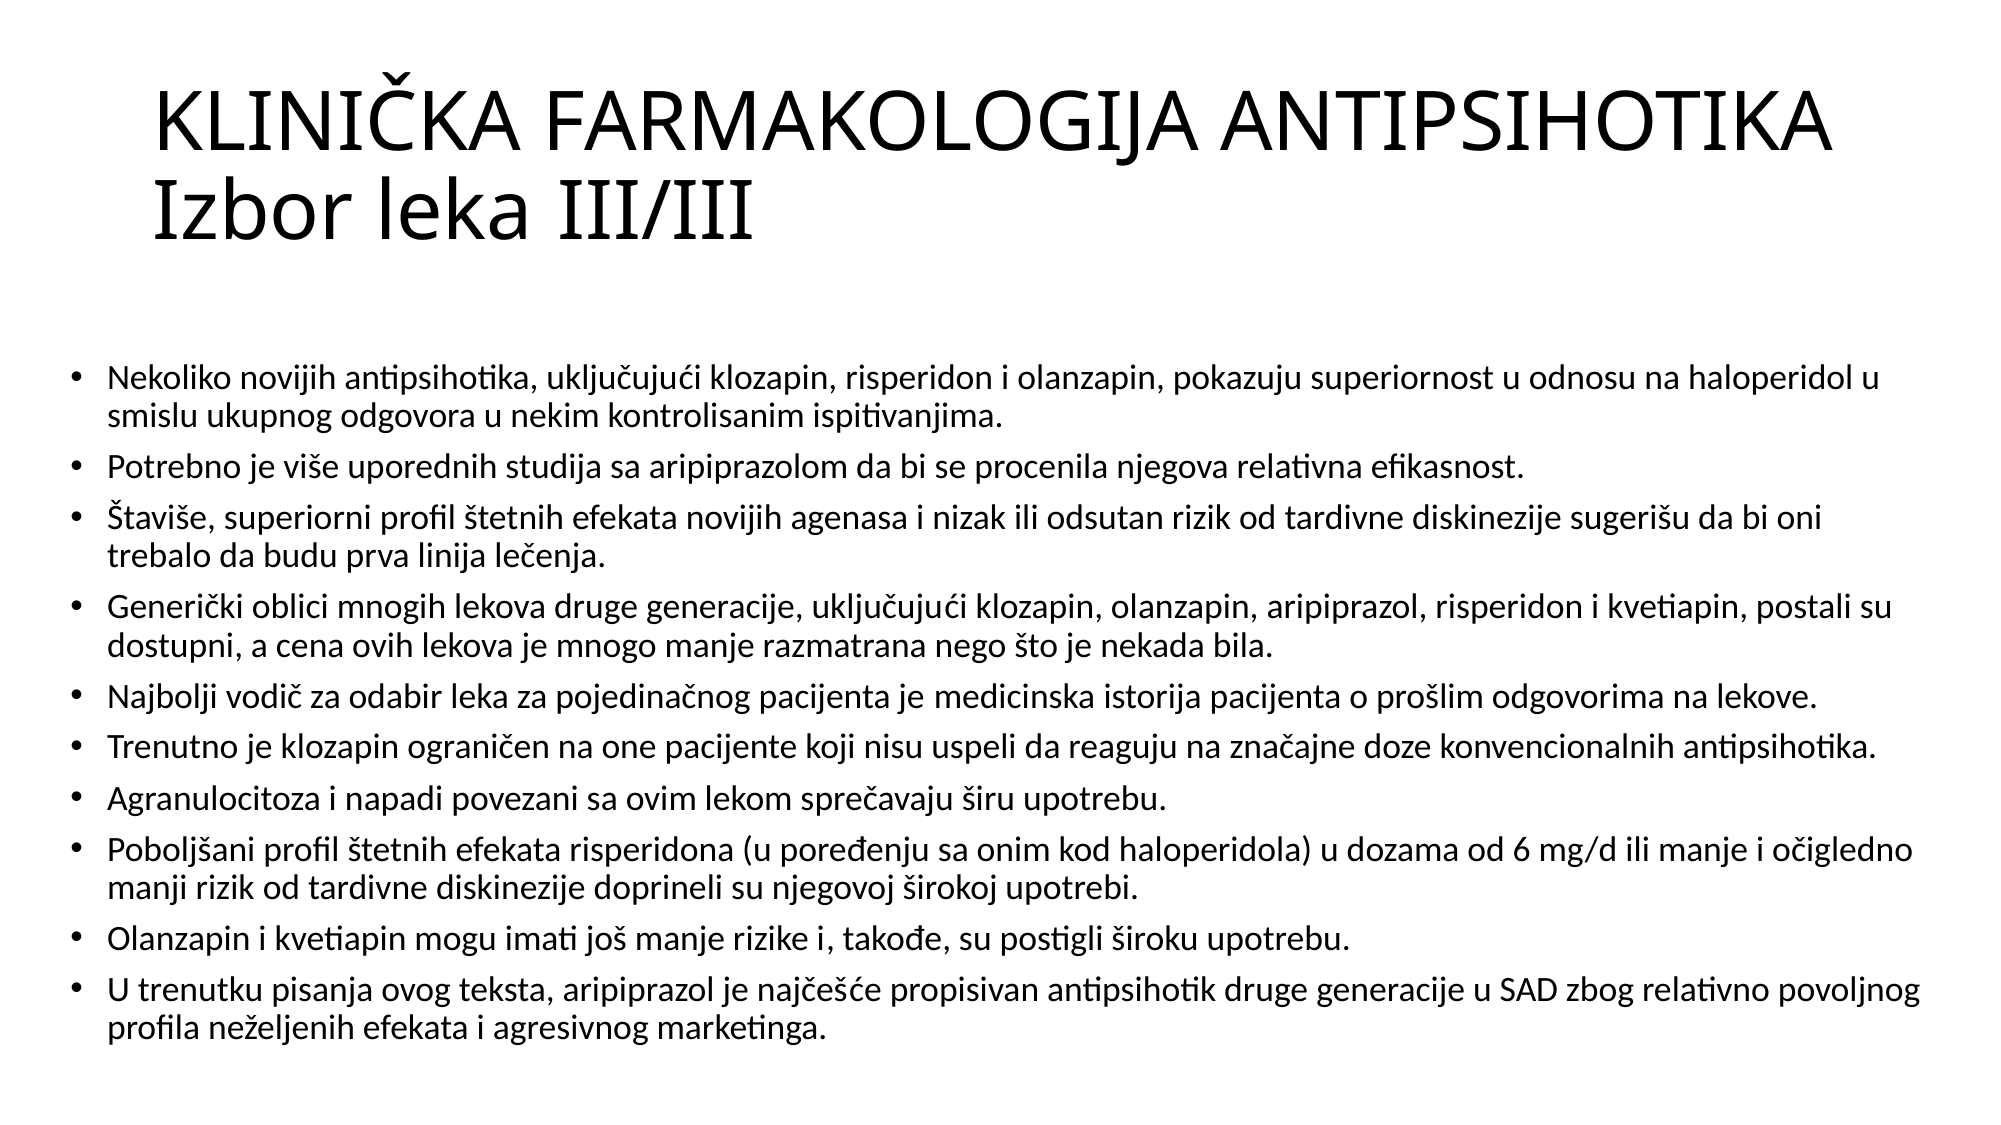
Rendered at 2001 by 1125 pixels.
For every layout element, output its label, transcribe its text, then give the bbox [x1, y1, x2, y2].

list Nekoliko novijih antipsihotika, uključujući klozapin, risperidon i olanzapin, pokazuju superiornost u odnosu na haloperidol u smislu ukupnog odgovora u nekim kontrolisanim ispitivanjima. Potrebno je više uporednih studija sa aripiprazolom da bi se procenila njegova relativna efikasnost. Štaviše, superiorni profil štetnih efekata novijih agenasa i nizak ili odsutan rizik od tardivne diskinezije sugerišu da bi oni trebalo da budu prva linija lečenja. Generički oblici mnogih lekova druge generacije, uključujući klozapin, olanzapin, aripiprazol, risperidon i kvetiapin, postali su dostupni, a cena ovih lekova je mnogo manje razmatrana nego što je nekada bila. Najbolji vodič za odabir leka za pojedinačnog pacijenta je medicinska istorija pacijenta o prošlim odgovorima na lekove. Trenutno je klozapin ograničen na one pacijente koji nisu uspeli da reaguju na značajne doze konvencionalnih antipsihotika. Agranulocitoza i napadi povezani sa ovim lekom sprečavaju širu upotrebu. Poboljšani profil štetnih efekata risperidona (u poređenju sa onim kod haloperidola) u dozama od 6 mg/d ili manje i očigledno manji rizik od tardivne diskinezije doprineli su njegovoj širokoj upotrebi. Olanzapin i kvetiapin mogu imati još manje rizike i, takođe, su postigli široku upotrebu. U trenutku pisanja ovog teksta, aripiprazol je najčešće propisivan antipsihotik druge generacije u SAD zbog relativno povoljnog profila neželjenih efekata i agresivnog marketinga. [55, 351, 1945, 1066]
title KLINIČKA FARMAKOLOGIJA ANTIPSIHOTIKA Izbor leka III/III [137, 59, 1863, 278]
